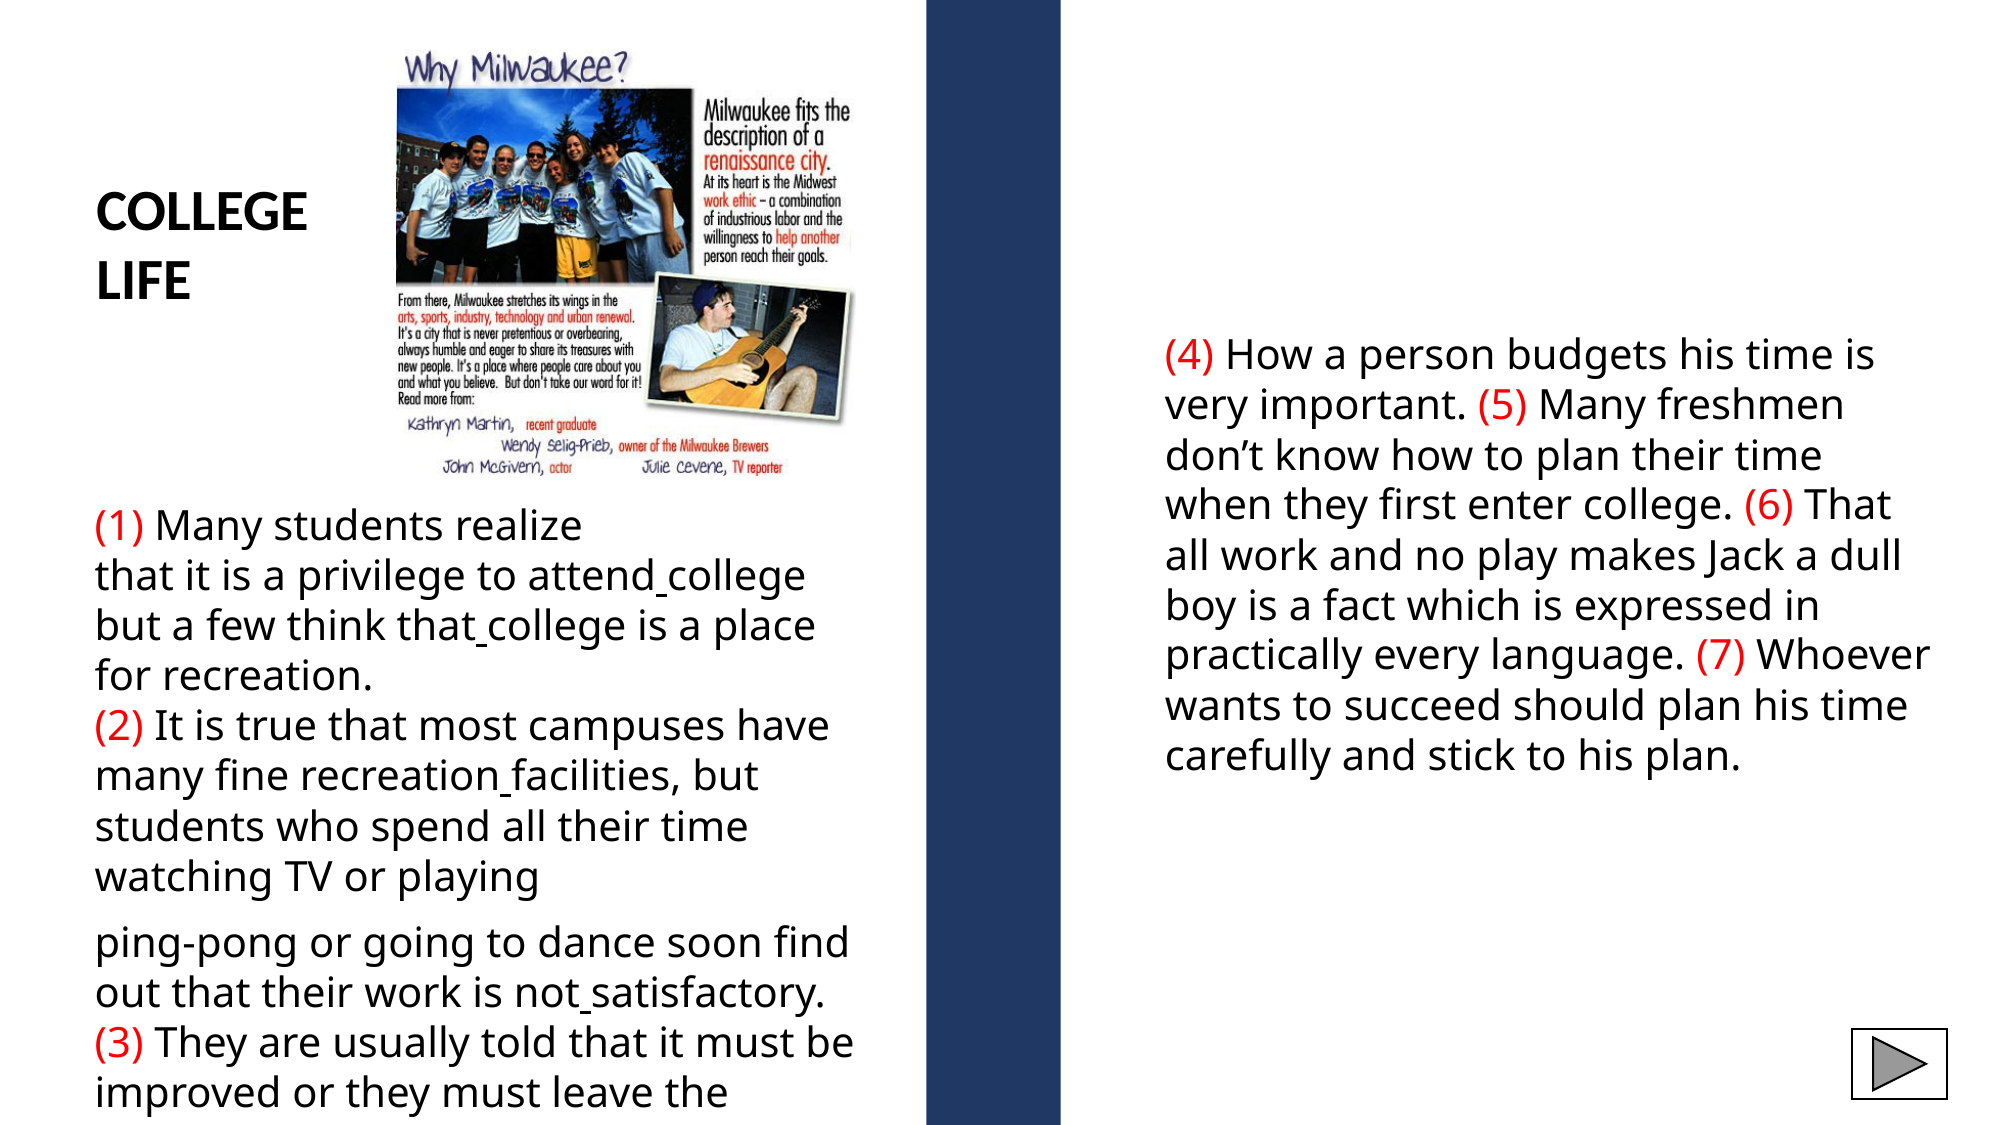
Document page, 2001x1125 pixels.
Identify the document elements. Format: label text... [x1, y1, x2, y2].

text_box (4) How a person budgets his time is very important. (5) Many freshmen don’t know how to plan their time when they first enter college. (6) That all work and no play makes Jack a dull boy is a fact which is expressed in practically every language. (7) Whoever wants to succeed should plan his time carefully and stick to his plan. [1150, 320, 1948, 786]
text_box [396, 49, 856, 476]
text_box [925, 0, 1062, 1125]
text_box COLLEGE LIFE [81, 164, 351, 319]
text_box (1) Many students realize that it is a privilege to attend college but a few think that college is a place for recreation. (2) It is true that most campuses have many fine recreation facilities, but students who spend all their time watching TV or playing ping-pong or going to dance soon find out that their work is not satisfactory. (3) They are usually told that it must be improved or they must leave the college. [79, 491, 882, 1125]
text_box [1851, 1028, 1948, 1100]
